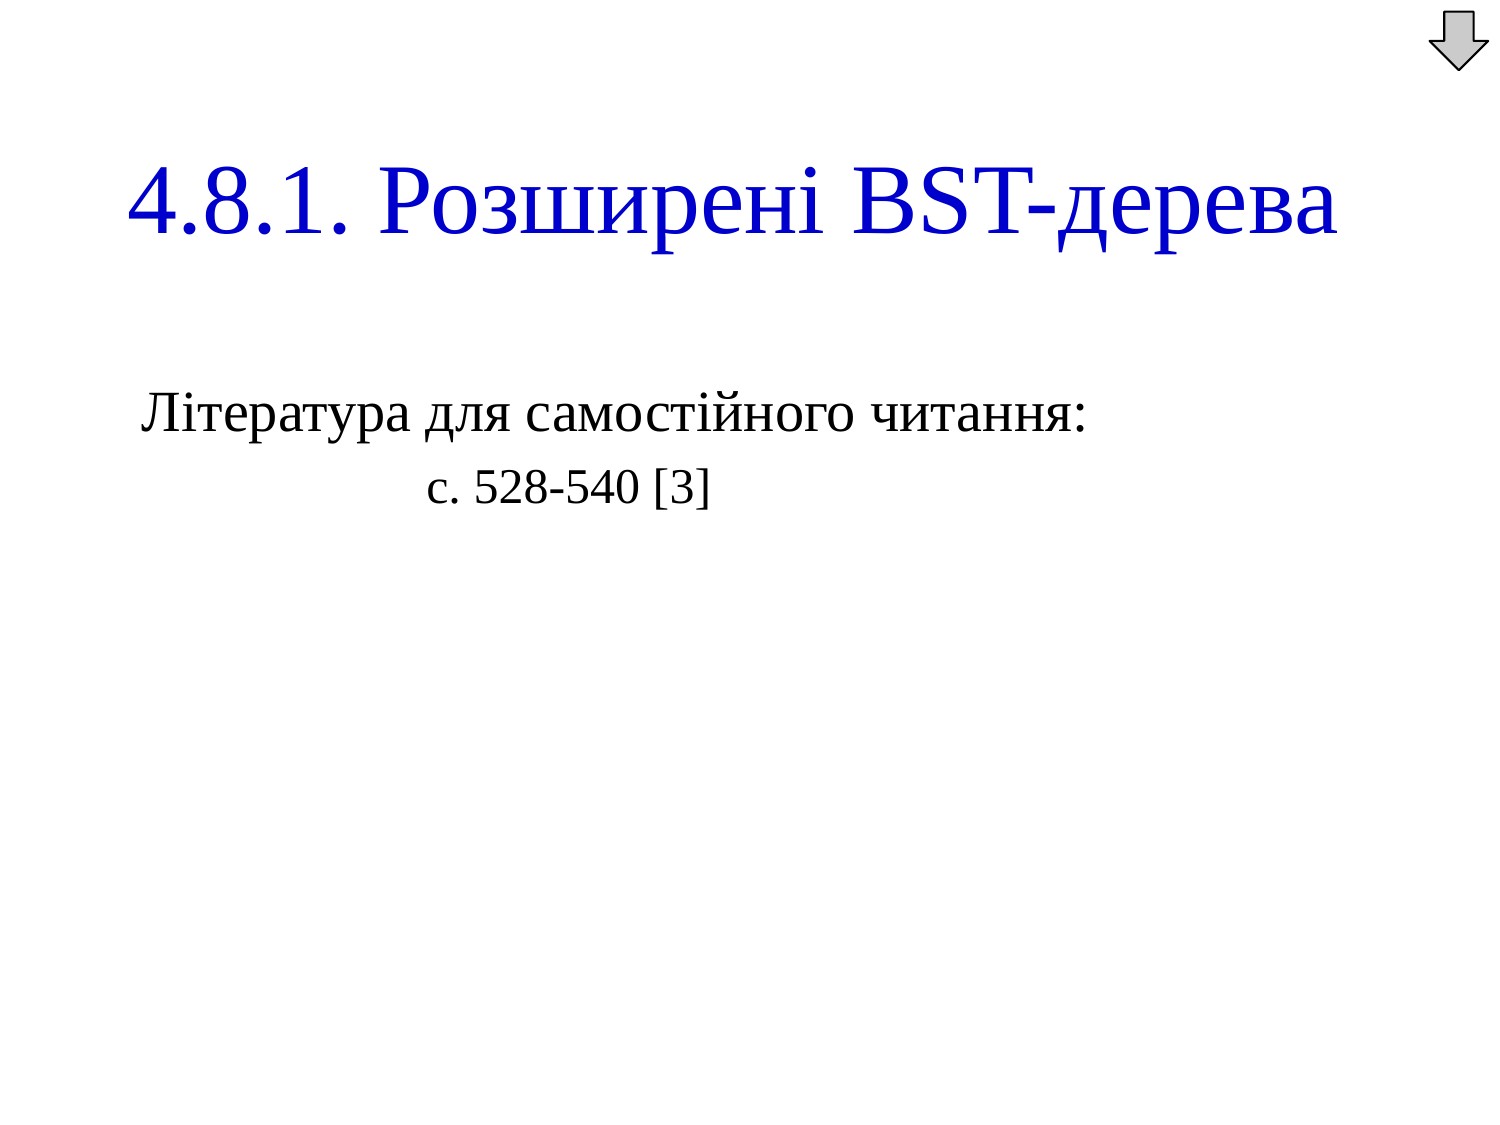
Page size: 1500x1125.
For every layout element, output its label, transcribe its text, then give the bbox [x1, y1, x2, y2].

title 4.8.1. Розширені BST-дерева [111, 99, 1500, 288]
list Література для самостійного читання: с. 528-540 [3] [111, 373, 1388, 552]
text_box [1429, 11, 1489, 71]
